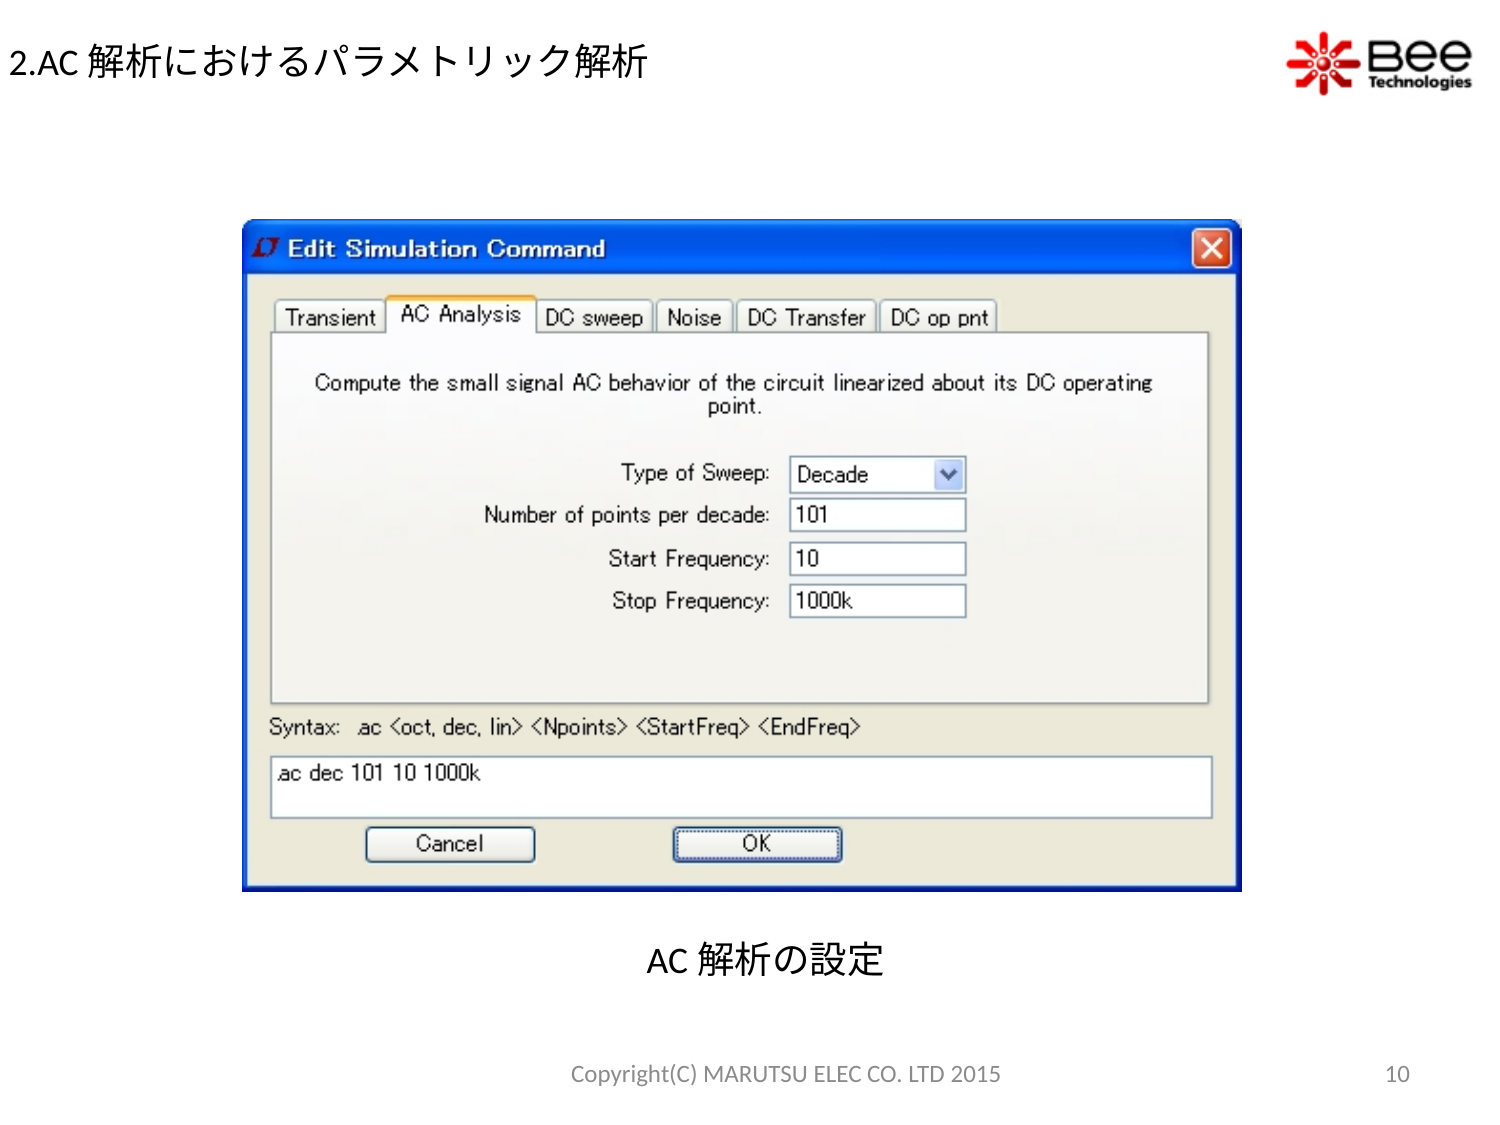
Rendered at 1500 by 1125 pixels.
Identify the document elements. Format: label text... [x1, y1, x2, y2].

picture [241, 219, 1243, 892]
footer Copyright(C) MARUTSU ELEC CO. LTD 2015 [363, 1042, 1211, 1103]
slide_number 10 [1211, 1042, 1425, 1103]
text_box 2.AC解析におけるパラメトリック解析 [0, 30, 665, 91]
picture [1280, 23, 1477, 105]
text_box AC解析の設定 [631, 928, 987, 989]
